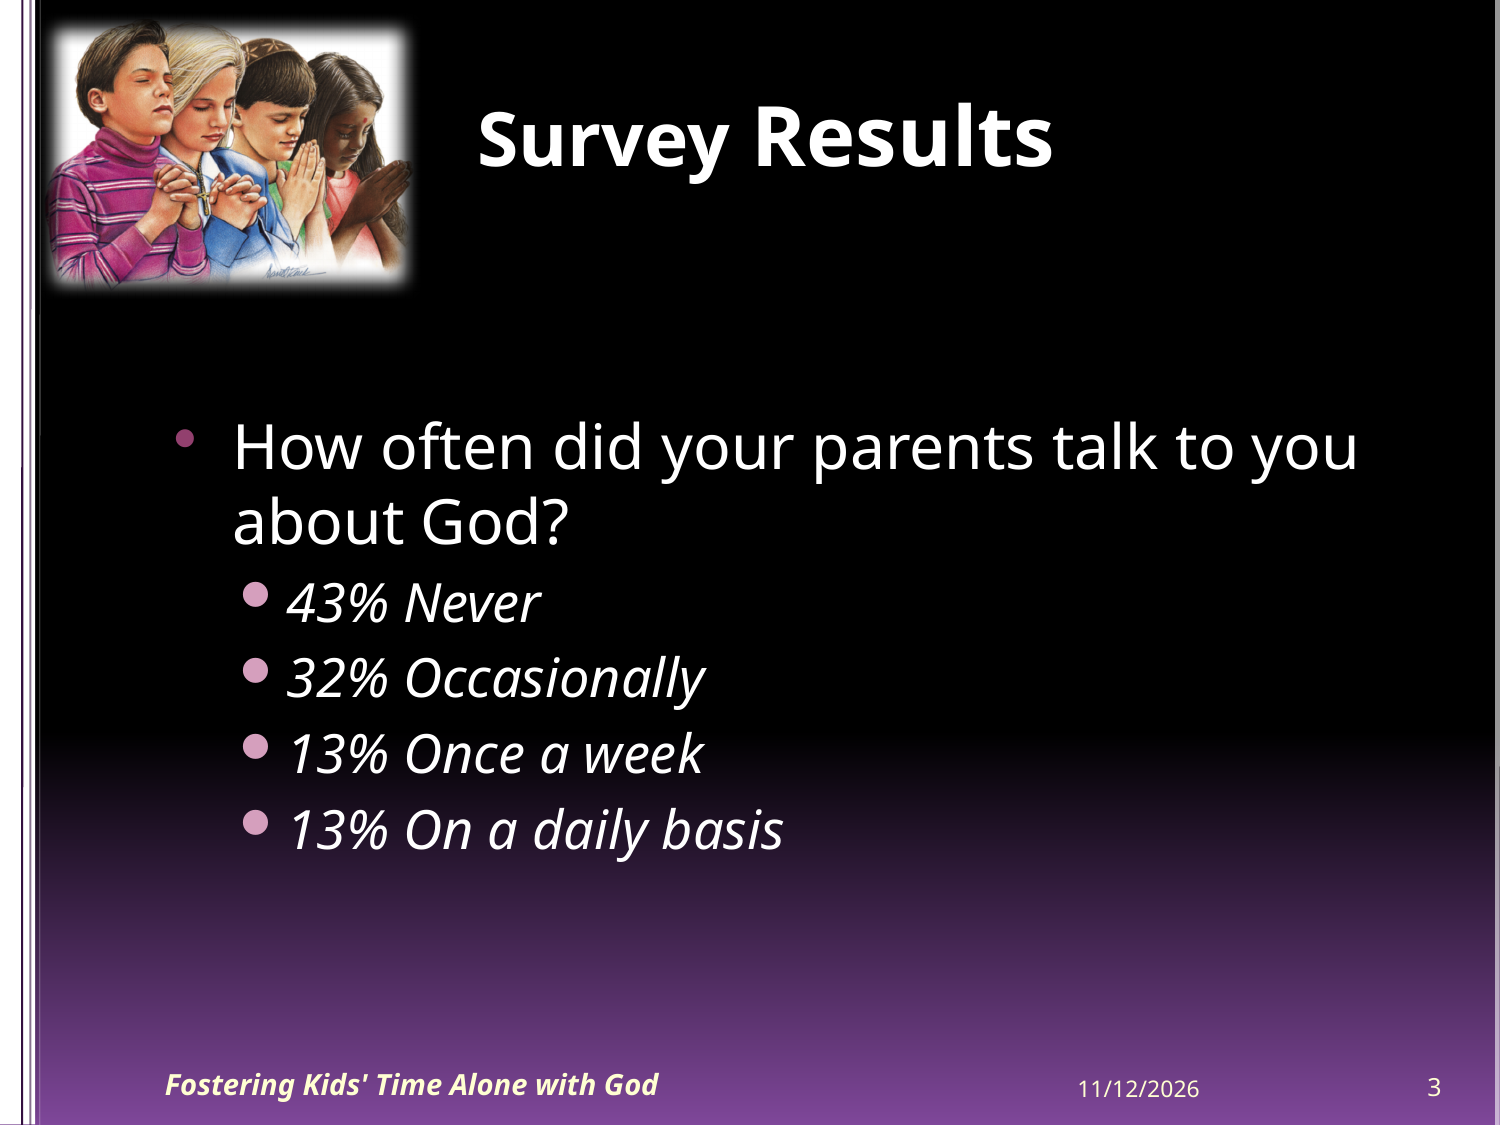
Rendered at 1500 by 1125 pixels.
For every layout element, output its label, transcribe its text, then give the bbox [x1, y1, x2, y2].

slide_number 3 [1412, 1053, 1488, 1114]
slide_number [1063, 1053, 1412, 1114]
footer Fostering Kids' Time Alone with God [150, 1053, 1063, 1114]
picture [48, 23, 411, 289]
list How often did your parents talk to you about God? 43% Never 32% Occasionally 13% Once a week 13% On a daily basis [150, 399, 1425, 1053]
title Survey Results [462, 37, 1450, 229]
